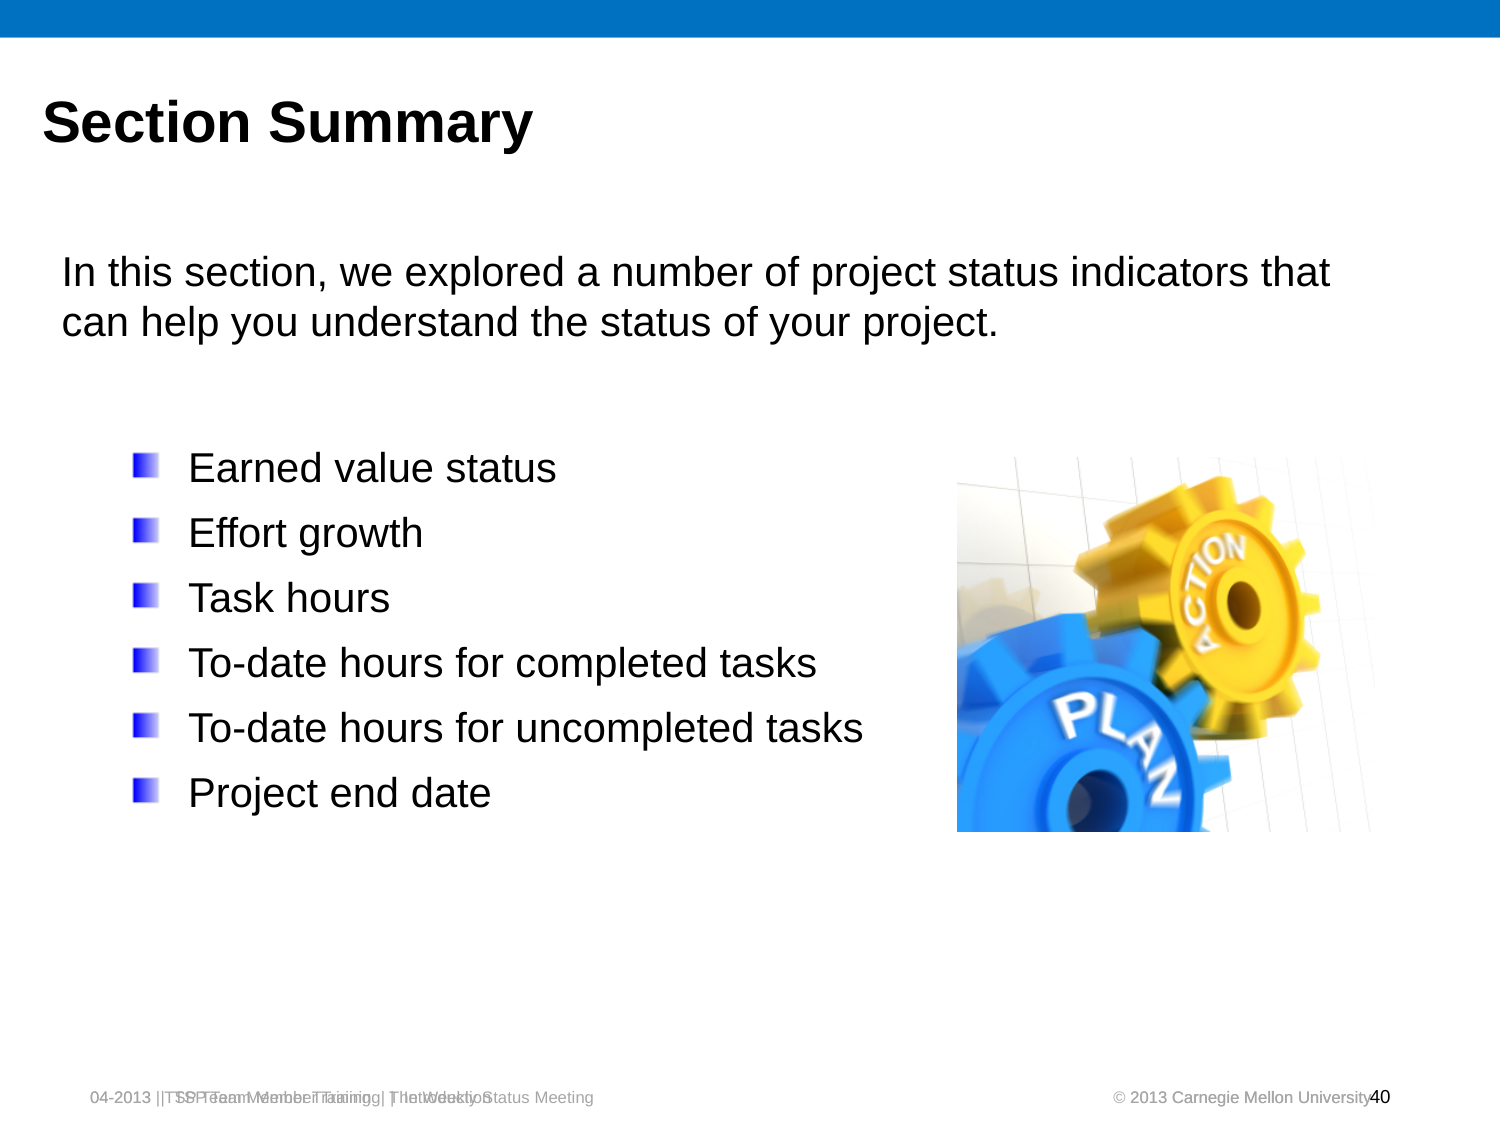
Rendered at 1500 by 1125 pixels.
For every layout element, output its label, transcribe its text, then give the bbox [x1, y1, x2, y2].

picture [131, 516, 162, 546]
picture [131, 646, 162, 676]
picture [957, 457, 1376, 832]
title Section Summary [41, 97, 1438, 155]
text_box In this section, we explored a number of project status indicators that can help you understand the status of your project. [46, 237, 1419, 353]
picture [131, 581, 162, 611]
picture [131, 711, 162, 741]
text_box Earned value status Effort growth Task hours To-date hours for completed tasks To-date hours for uncompleted tasks Project end date [117, 433, 880, 824]
picture [131, 451, 162, 481]
picture [131, 776, 162, 806]
